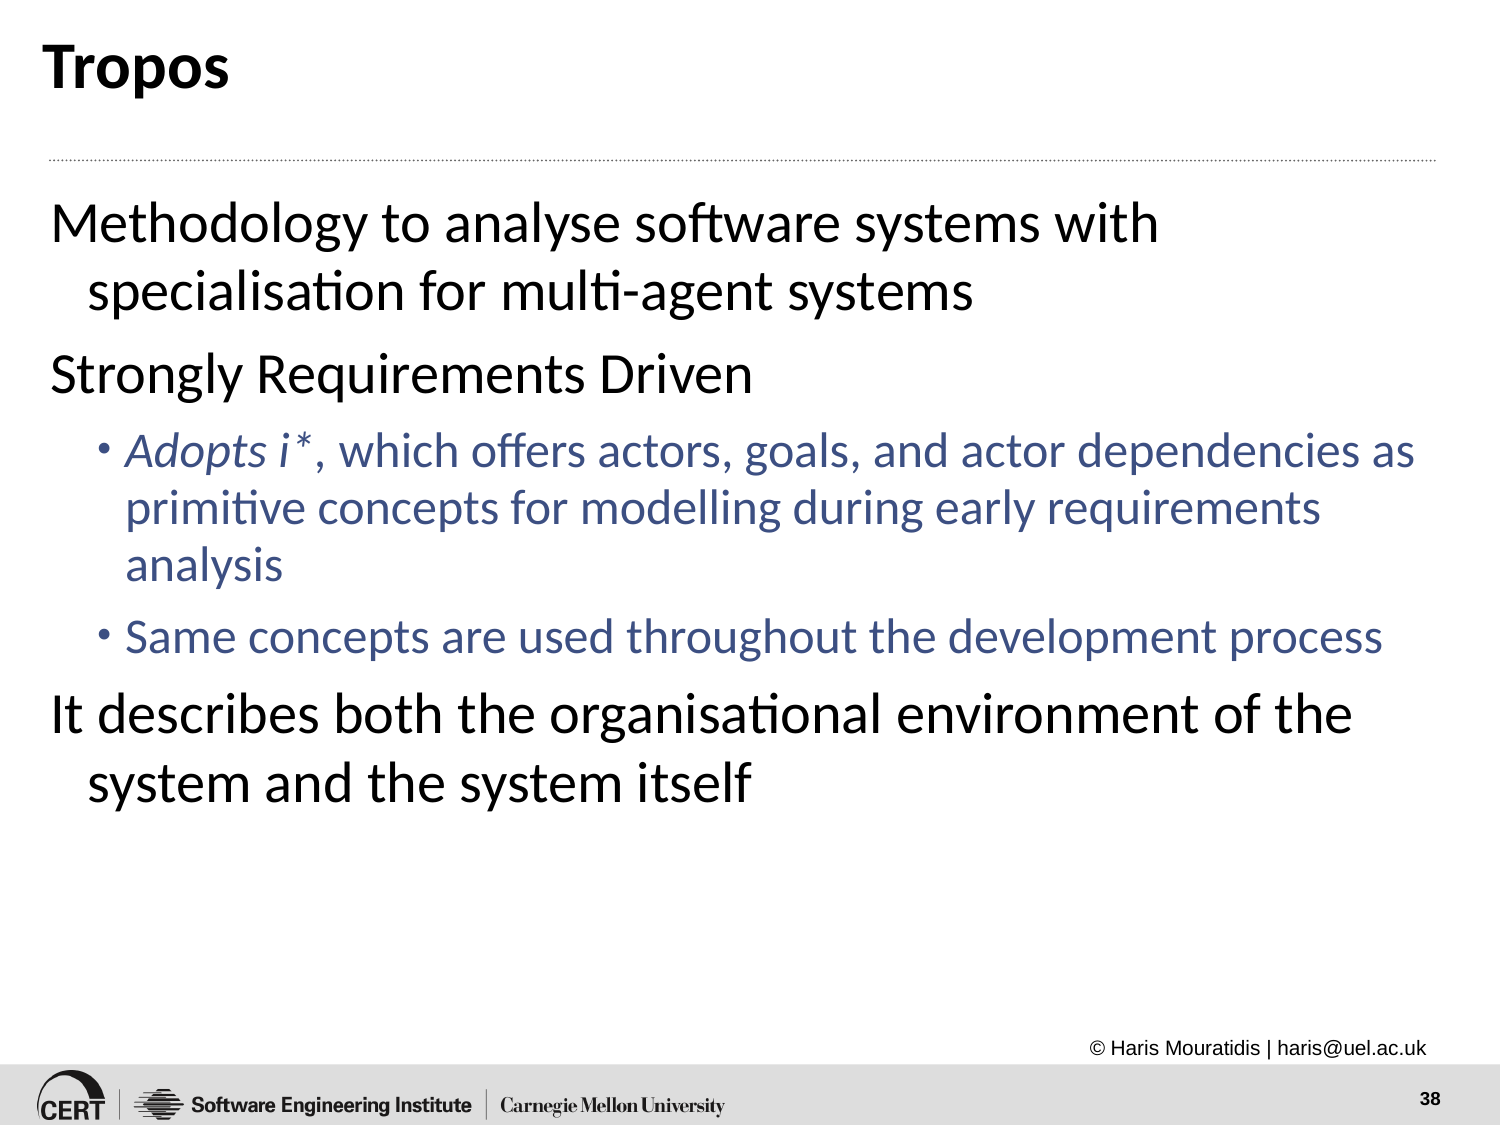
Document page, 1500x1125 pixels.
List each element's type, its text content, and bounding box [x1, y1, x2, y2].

list Methodology to analyse software systems with specialisation for multi-agent systems Strongly Requirements Driven Adopts i*, which offers actors, goals, and actor dependencies as primitive concepts for modelling during early requirements analysis Same concepts are used throughout the development process It describes both the organisational environment of the system and the system itself [49, 187, 1438, 1001]
picture [37, 1069, 725, 1122]
text_box © Haris Mouratidis | haris@uel.ac.uk [1074, 1027, 1500, 1075]
title Tropos [42, 37, 1434, 155]
